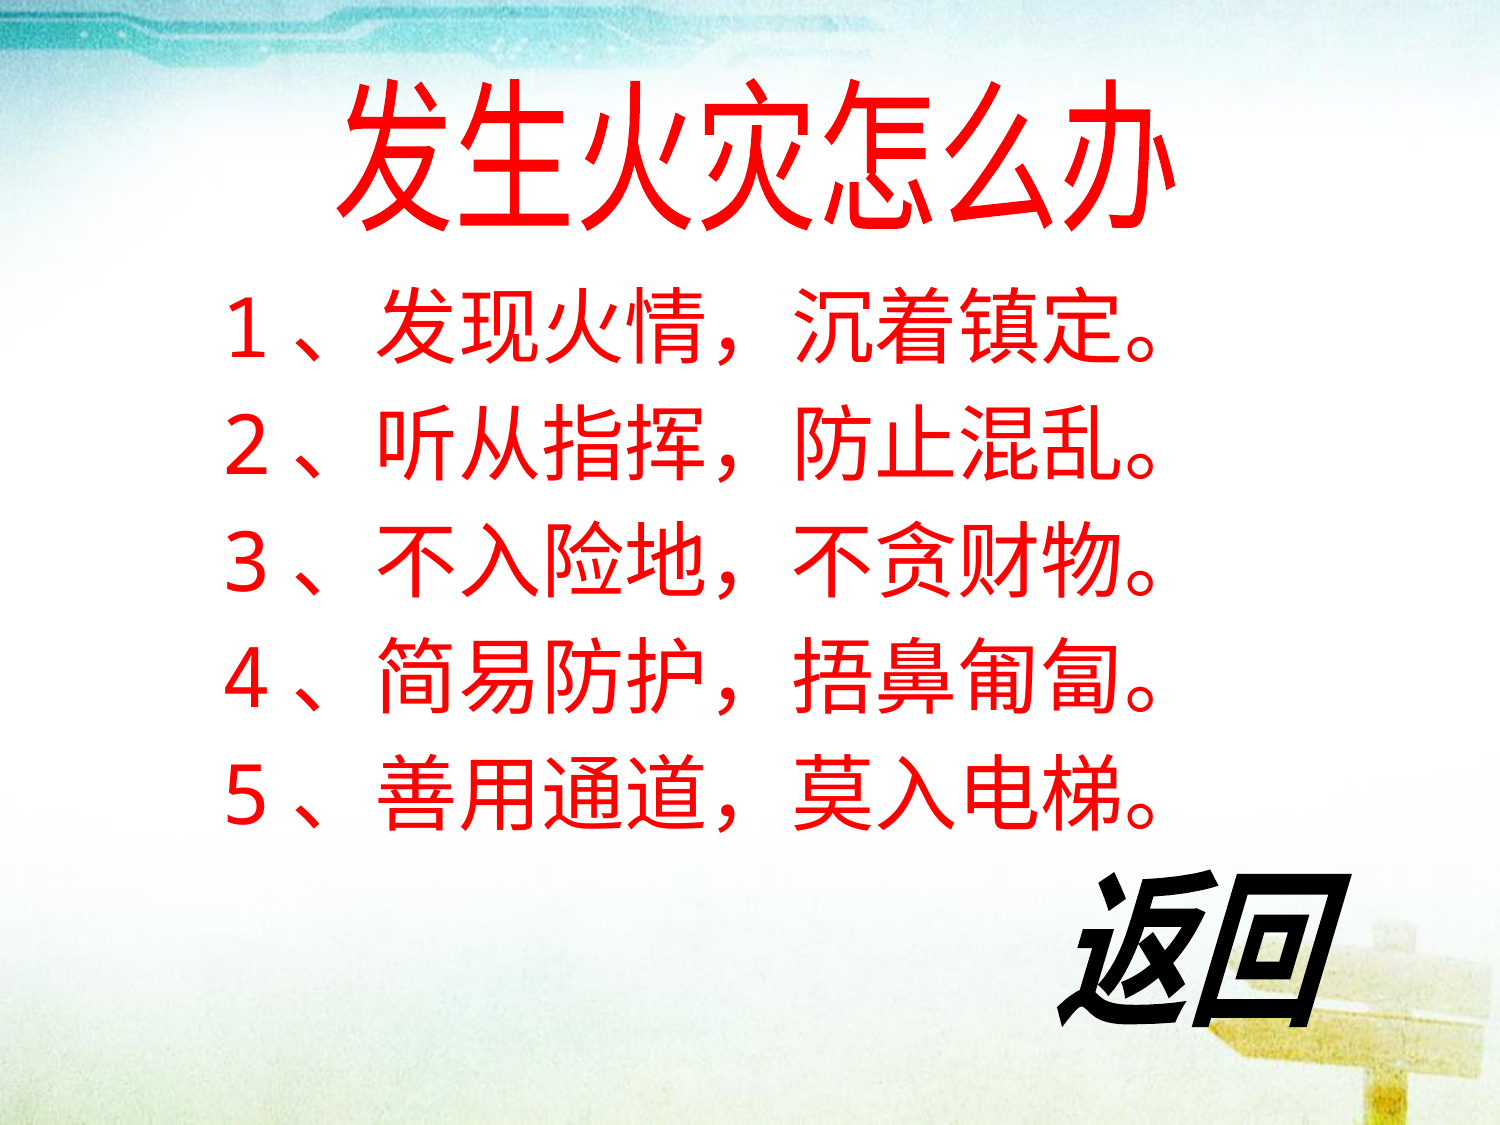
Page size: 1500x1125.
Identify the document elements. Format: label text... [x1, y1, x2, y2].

list 1、发现火情，沉着镇定。 2、听从指挥，防止混乱。 3、不入险地，不贪财物。 4、简易防护，捂鼻匍匐。 5、善用通道，莫入电梯。 [206, 267, 1341, 1071]
picture [0, 0, 1500, 1125]
